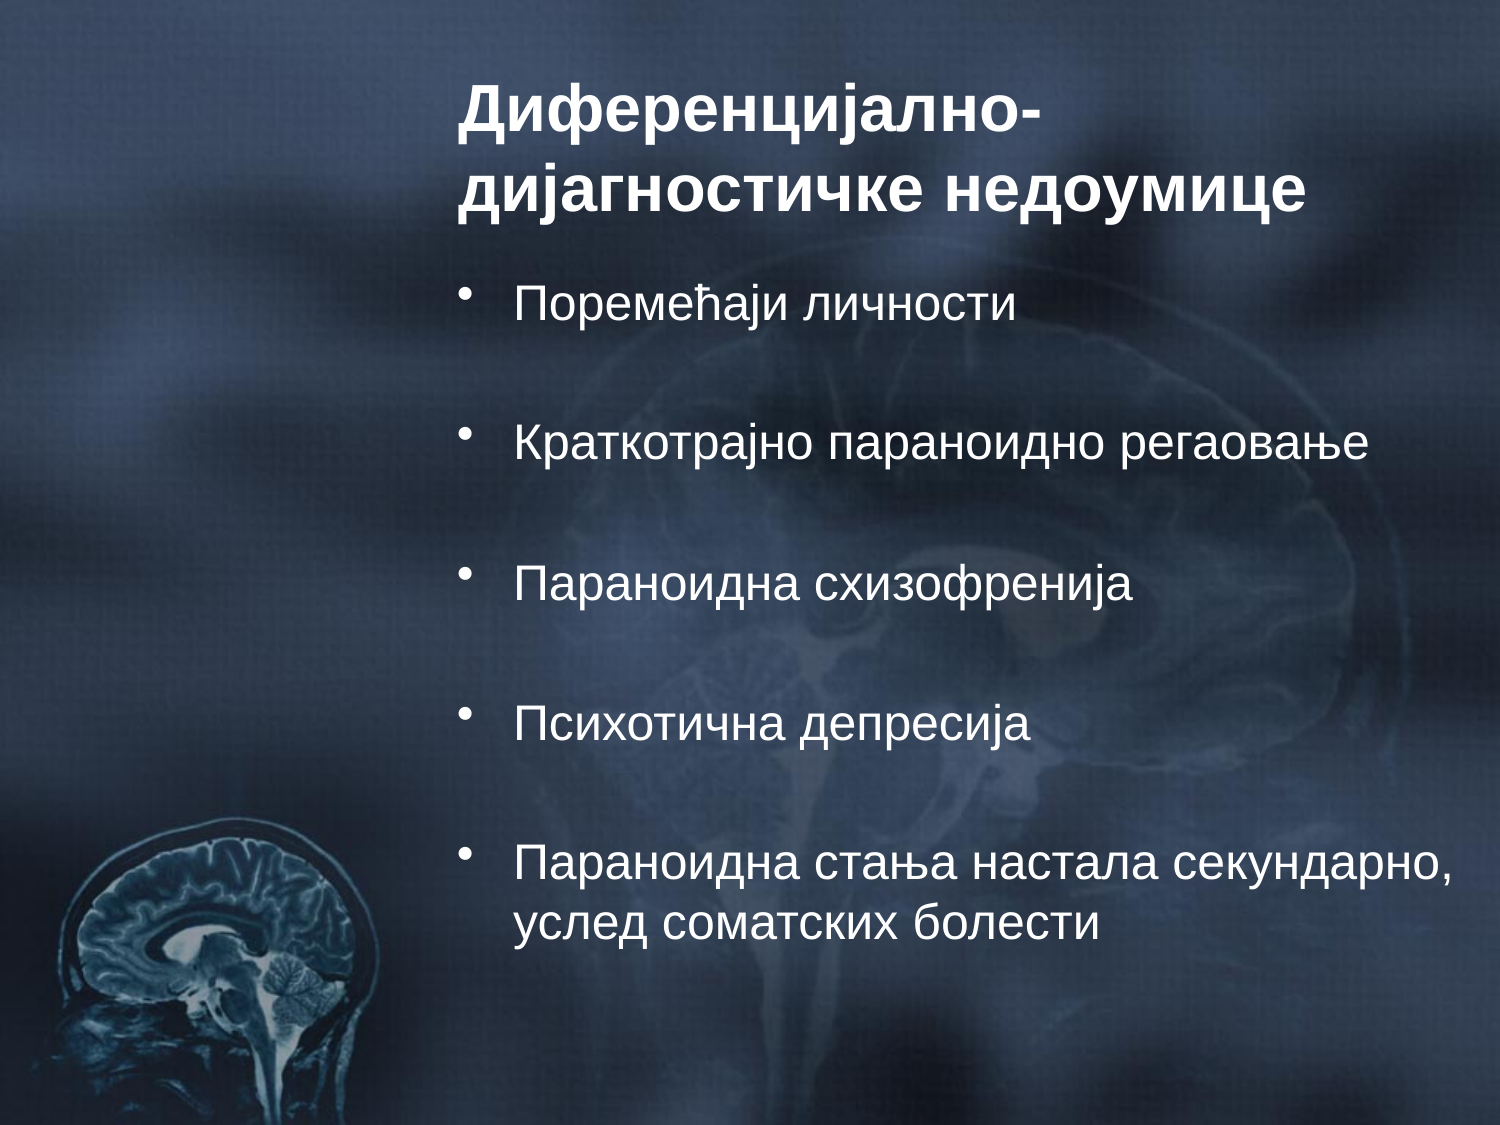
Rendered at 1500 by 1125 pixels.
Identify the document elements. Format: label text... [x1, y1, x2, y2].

picture [0, 0, 1500, 1125]
title Диференцијално- дијагностичке недоумице [443, 44, 1480, 233]
list Поремећаји личности Краткотрајно параноидно регаовање Параноидна схизофренија Психотична депресија Параноидна стања настала секундарно, услед соматских болести [441, 262, 1480, 1006]
